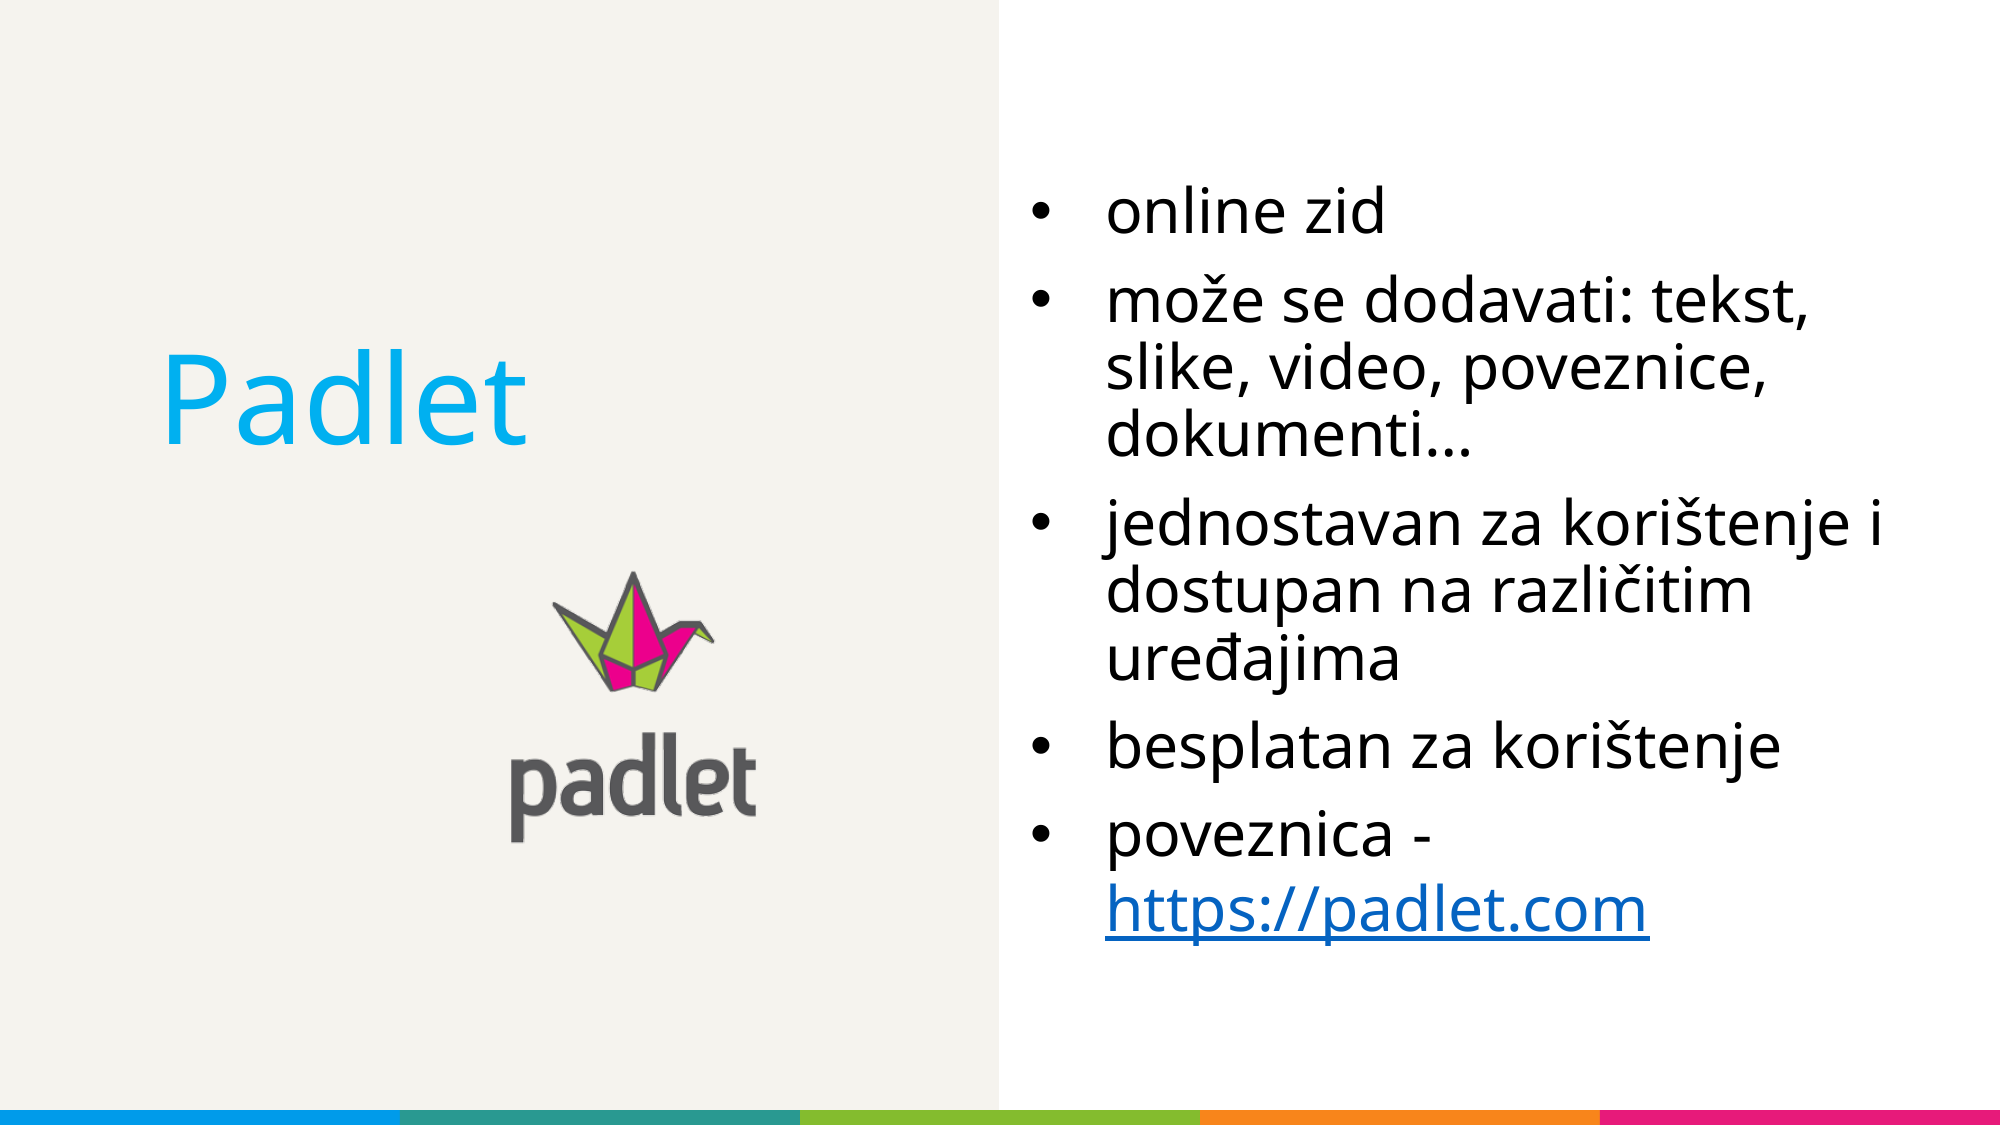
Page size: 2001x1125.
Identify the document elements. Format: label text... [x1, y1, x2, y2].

list online zid može se dodavati: tekst, slike, video, poveznice, dokumenti… jednostavan za korištenje i dostupan na različitim uređajima besplatan za korištenje poveznica - https://padlet.com [1015, 183, 1981, 1125]
title Padlet [142, 216, 788, 479]
picture [464, 542, 802, 871]
